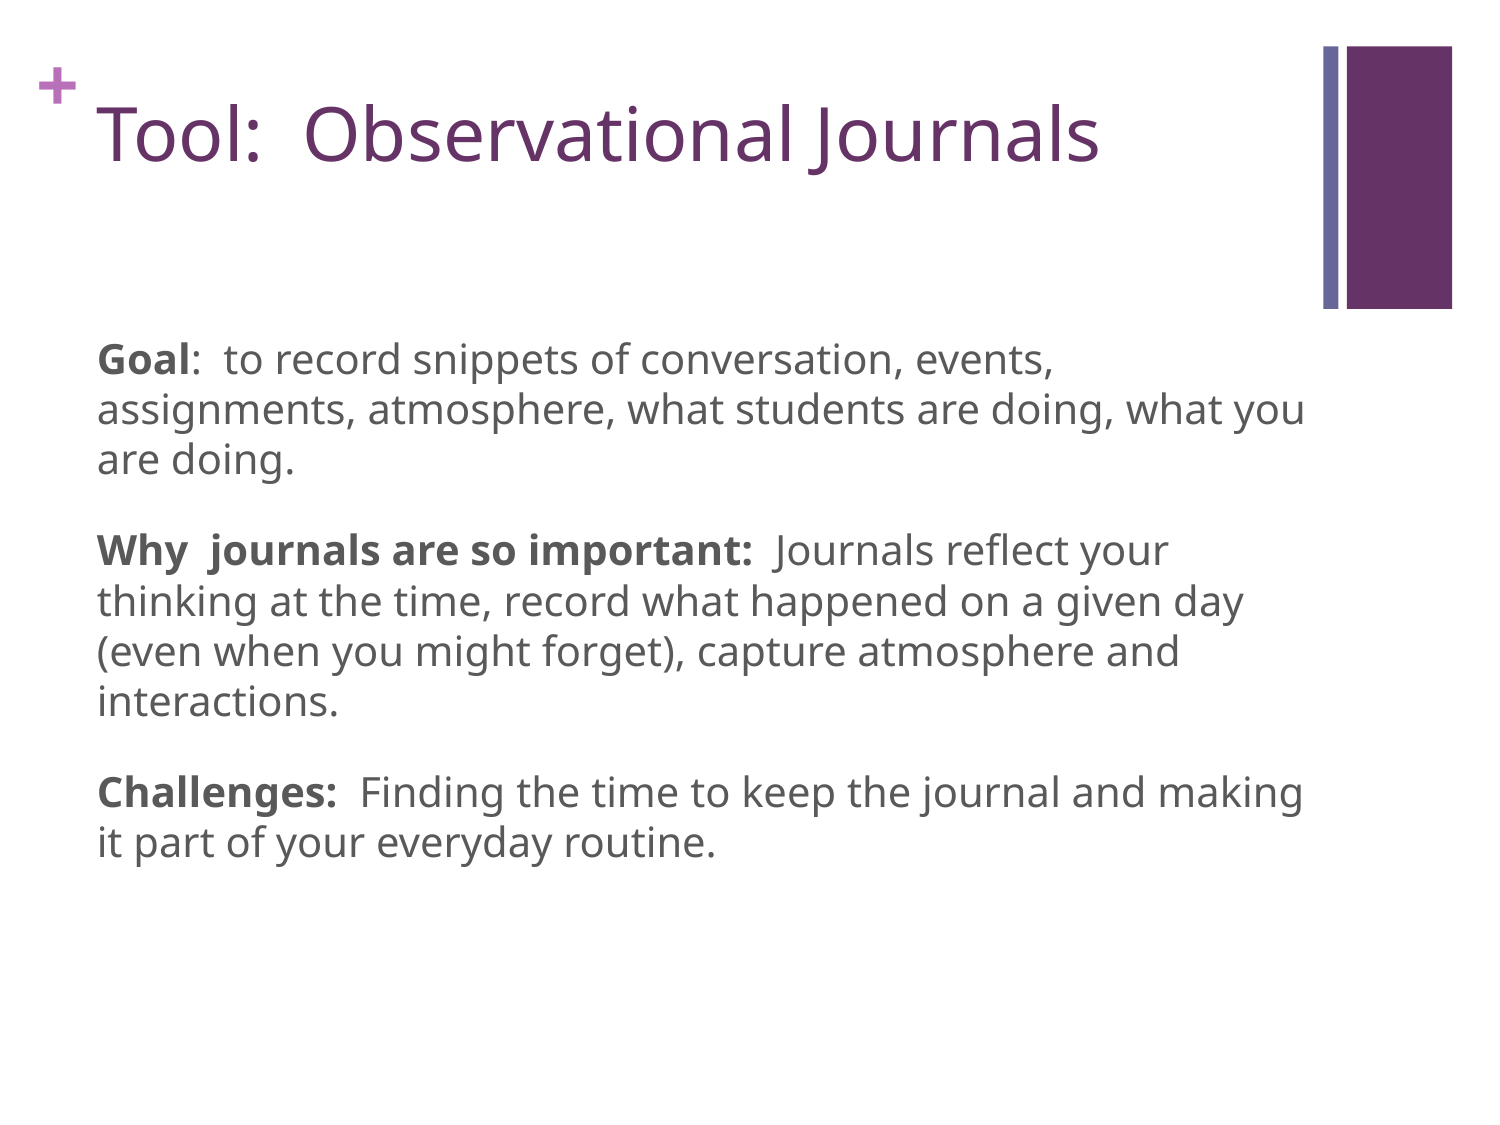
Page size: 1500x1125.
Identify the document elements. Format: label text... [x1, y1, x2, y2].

list Goal: to record snippets of conversation, events, assignments, atmosphere, what students are doing, what you are doing. Why journals are so important: Journals reflect your thinking at the time, record what happened on a given day (even when you might forget), capture atmosphere and interactions. Challenges: Finding the time to keep the journal and making it part of your everyday routine. [81, 324, 1322, 1005]
title Tool: Observational Journals [81, 79, 1322, 263]
